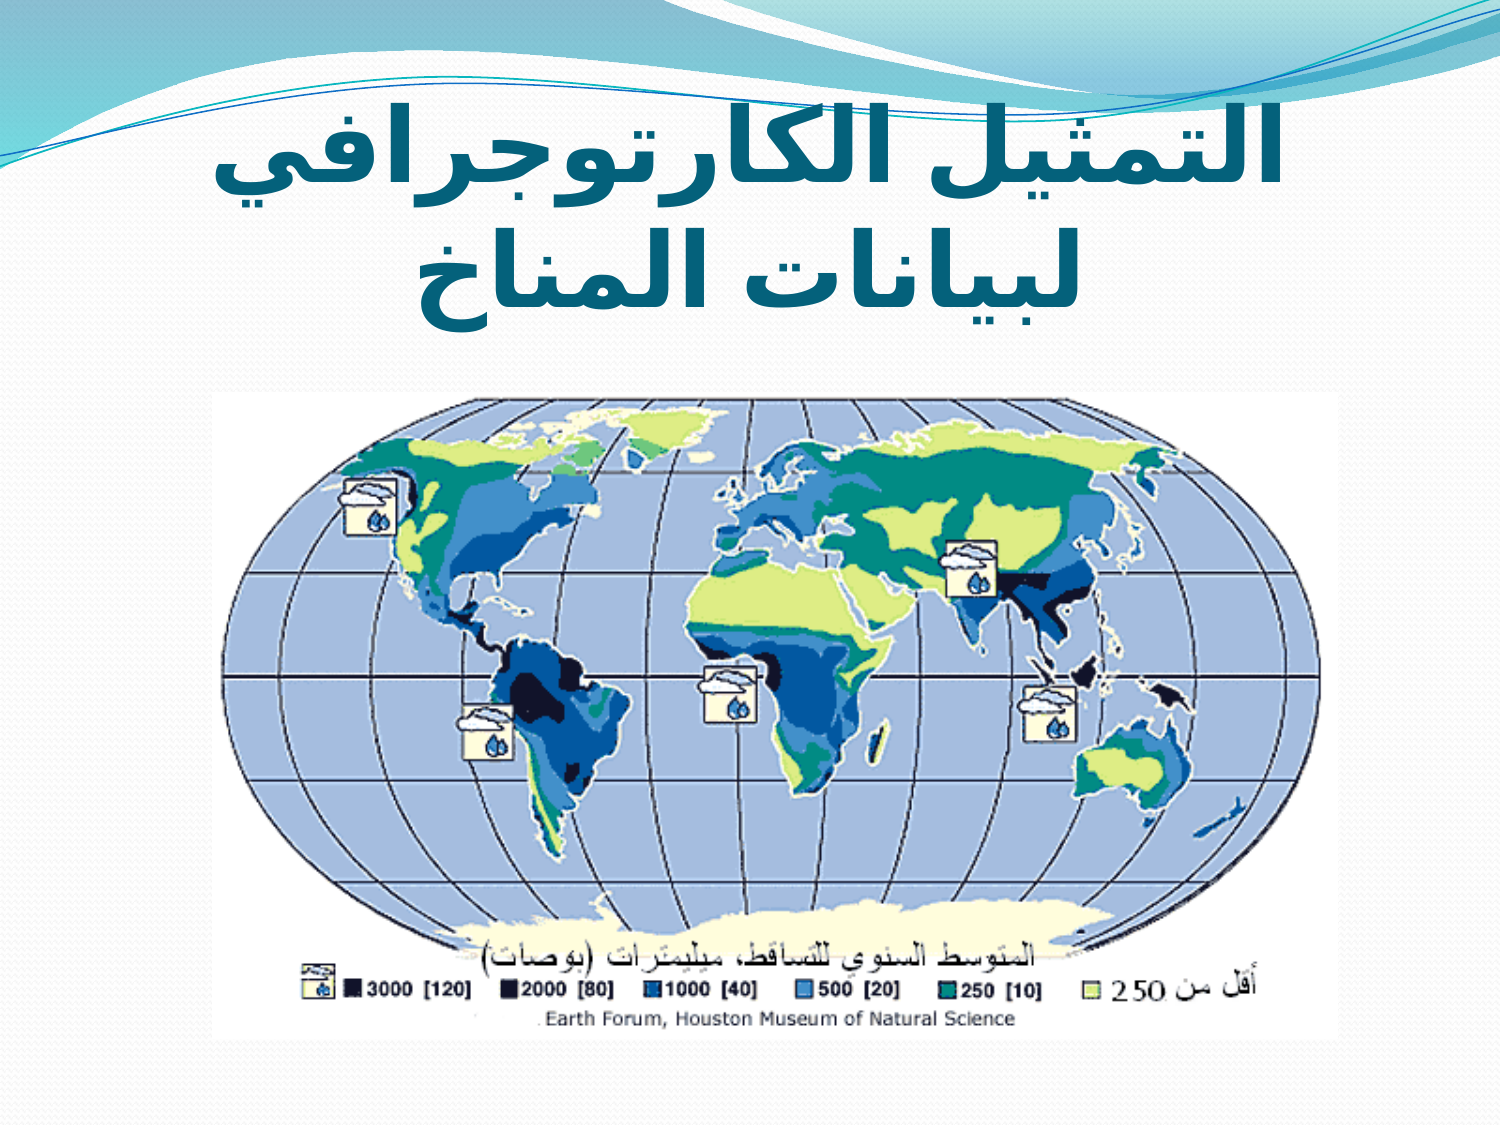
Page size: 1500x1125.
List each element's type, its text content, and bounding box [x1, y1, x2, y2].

title التمثيل الكارتوجرافي لبيانات المناخ [75, 37, 1425, 329]
picture [212, 391, 1338, 1040]
